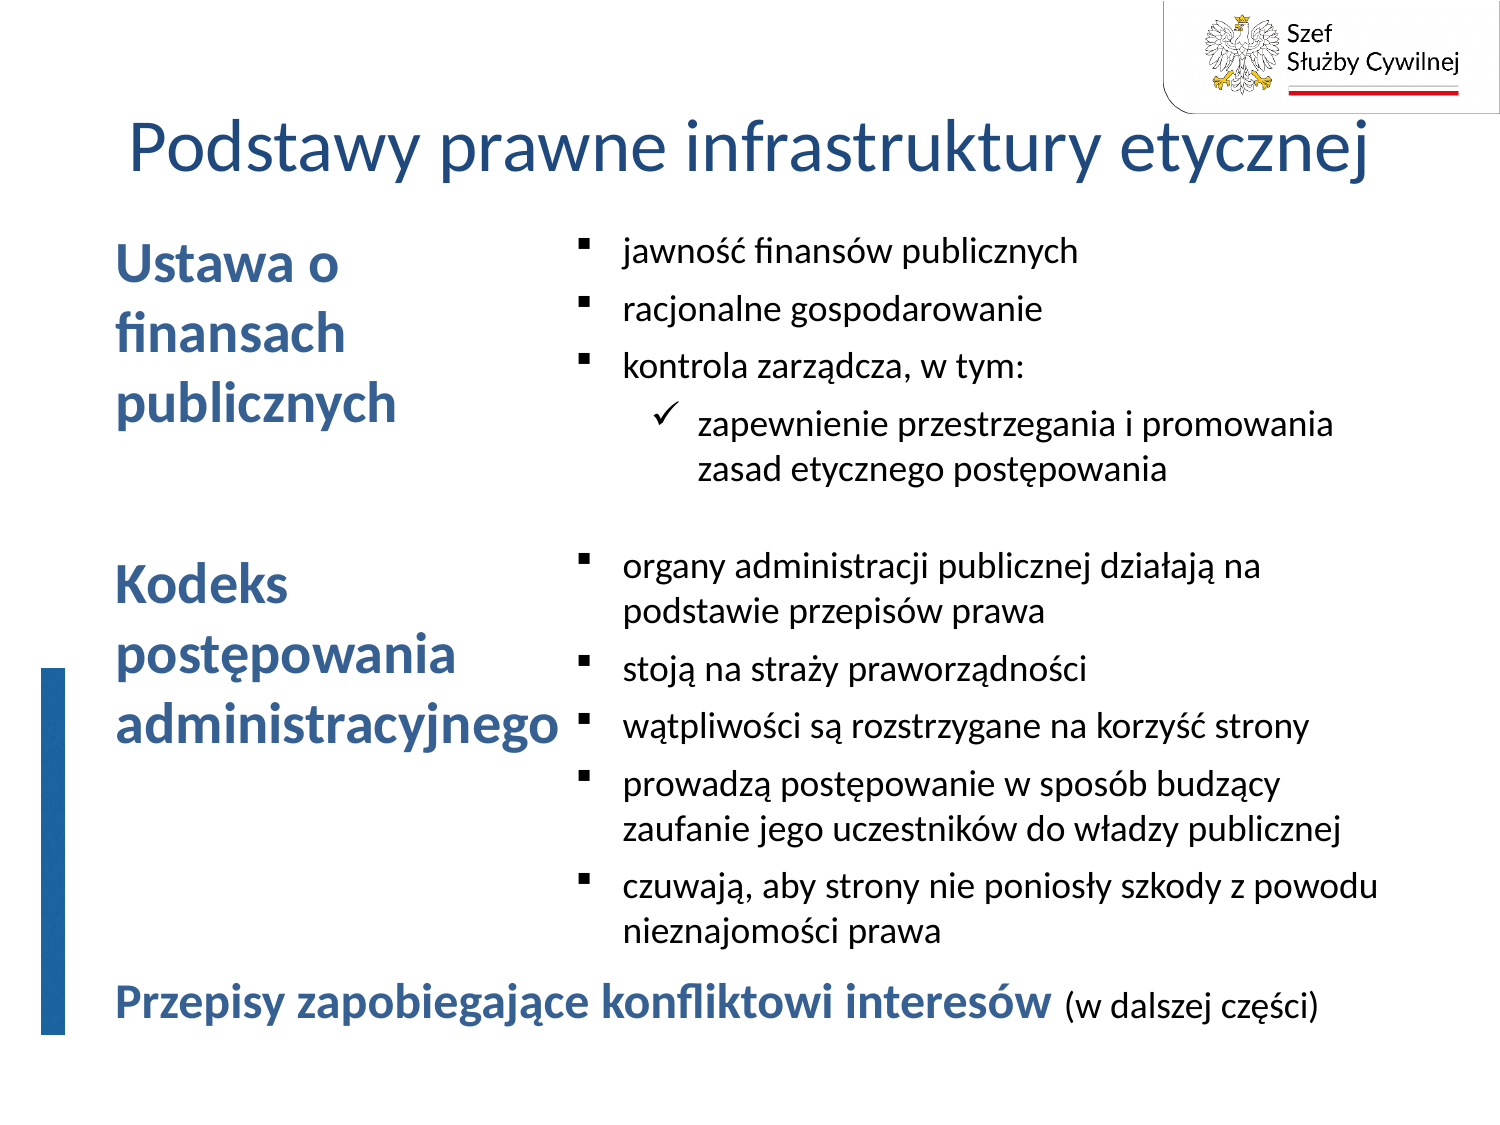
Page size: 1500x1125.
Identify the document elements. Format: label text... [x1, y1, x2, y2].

text_box Przepisy zapobiegające konfliktowi interesów (w dalszej części) [100, 961, 1365, 1059]
title Podstawy prawne infrastruktury etycznej [100, 88, 1400, 214]
text_box jawność finansów publicznych racjonalne gospodarowanie kontrola zarządcza, w tym: zapewnienie przestrzegania i promowania zasad etycznego postępowania [560, 218, 1400, 497]
text_box organy administracji publicznej działają na podstawie przepisów prawa stoją na straży praworządności wątpliwości są rozstrzygane na korzyść strony prowadzą postępowanie w sposób budzący zaufanie jego uczestników do władzy publicznej czuwają, aby strony nie poniosły szkody z powodu nieznajomości prawa [560, 533, 1400, 959]
picture [41, 668, 65, 1035]
text_box Ustawa o finansach publicznych [100, 216, 597, 468]
text_box Kodeks postępowania administracyjnego [100, 537, 560, 790]
picture [1163, 0, 1500, 114]
